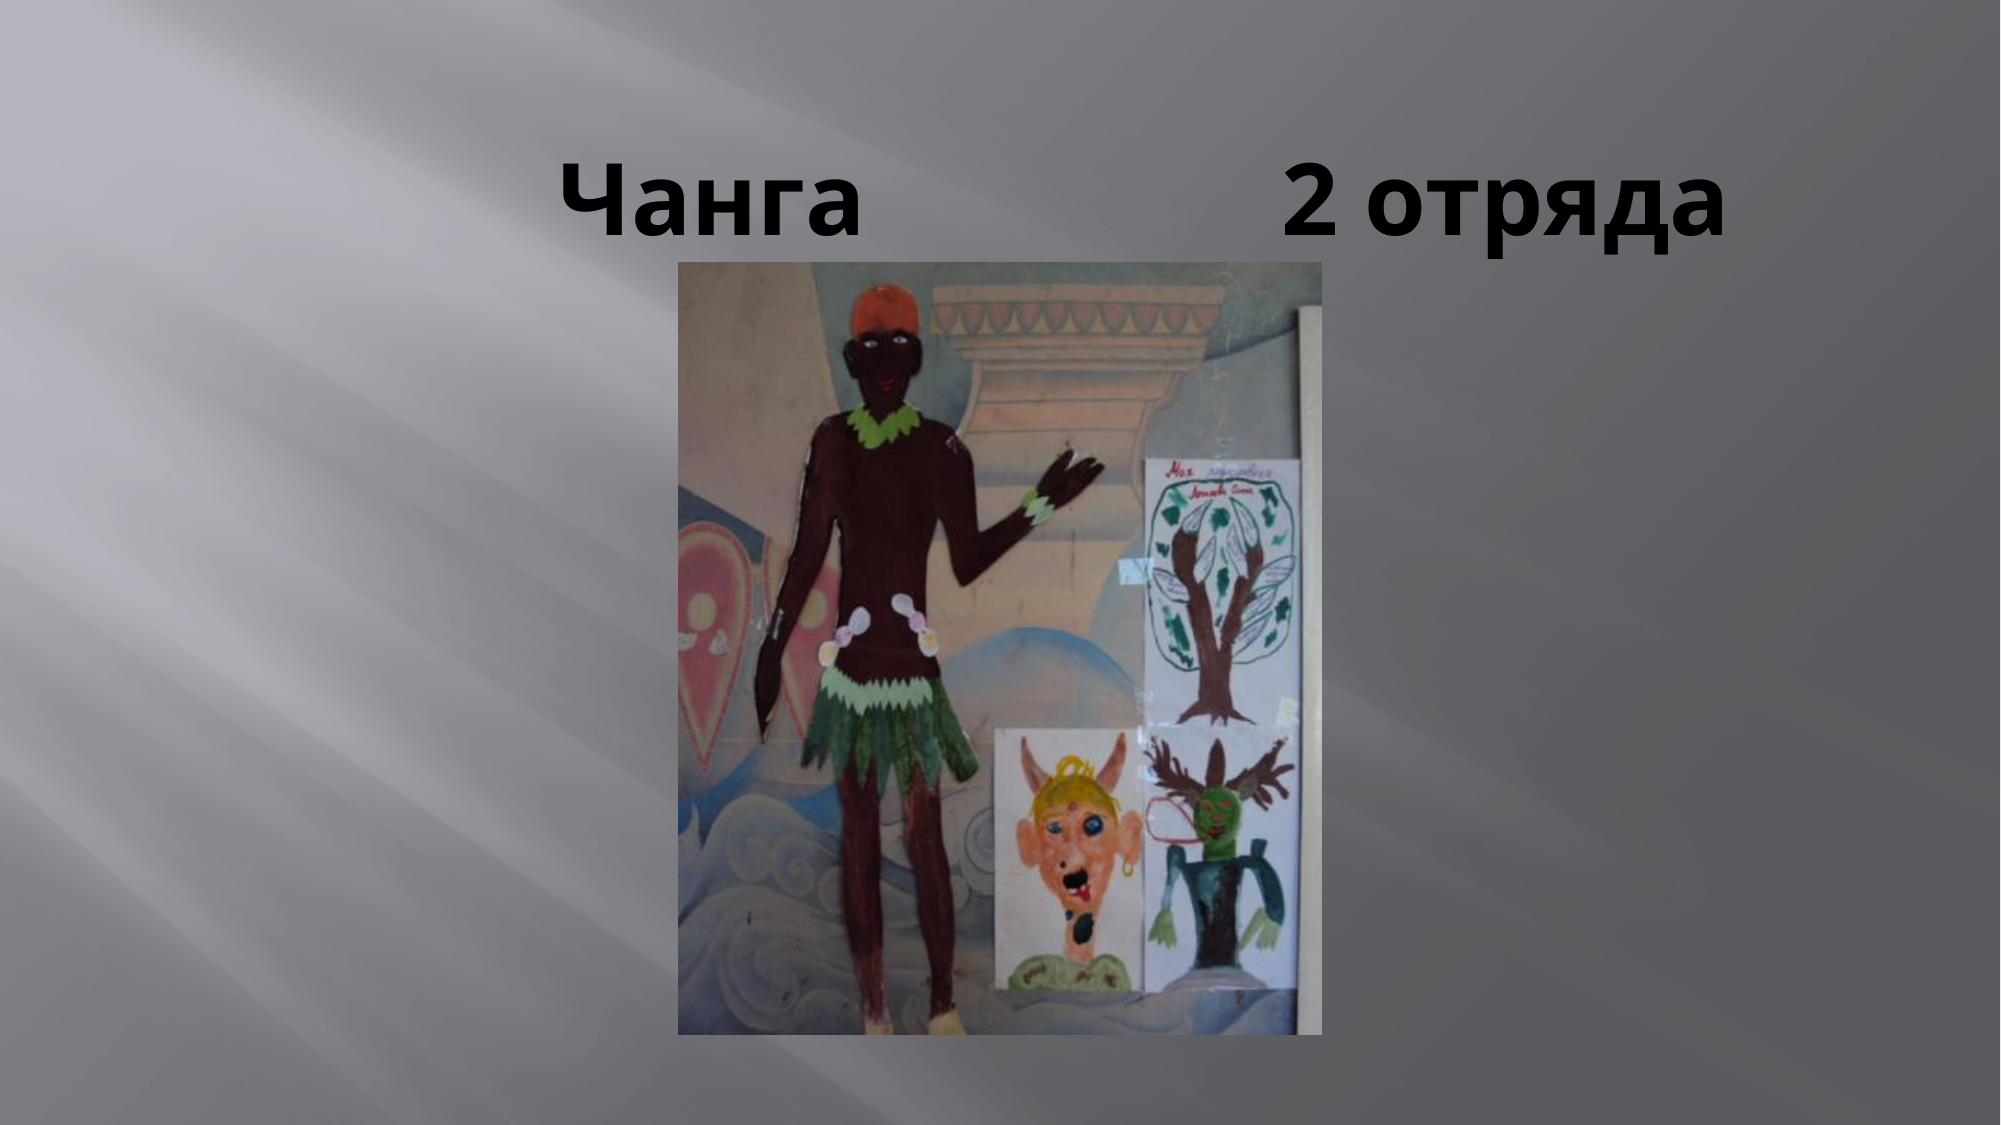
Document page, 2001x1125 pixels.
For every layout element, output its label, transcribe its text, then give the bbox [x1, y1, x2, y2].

title Чанга 2 отряда [313, 76, 1976, 315]
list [678, 262, 1322, 1036]
